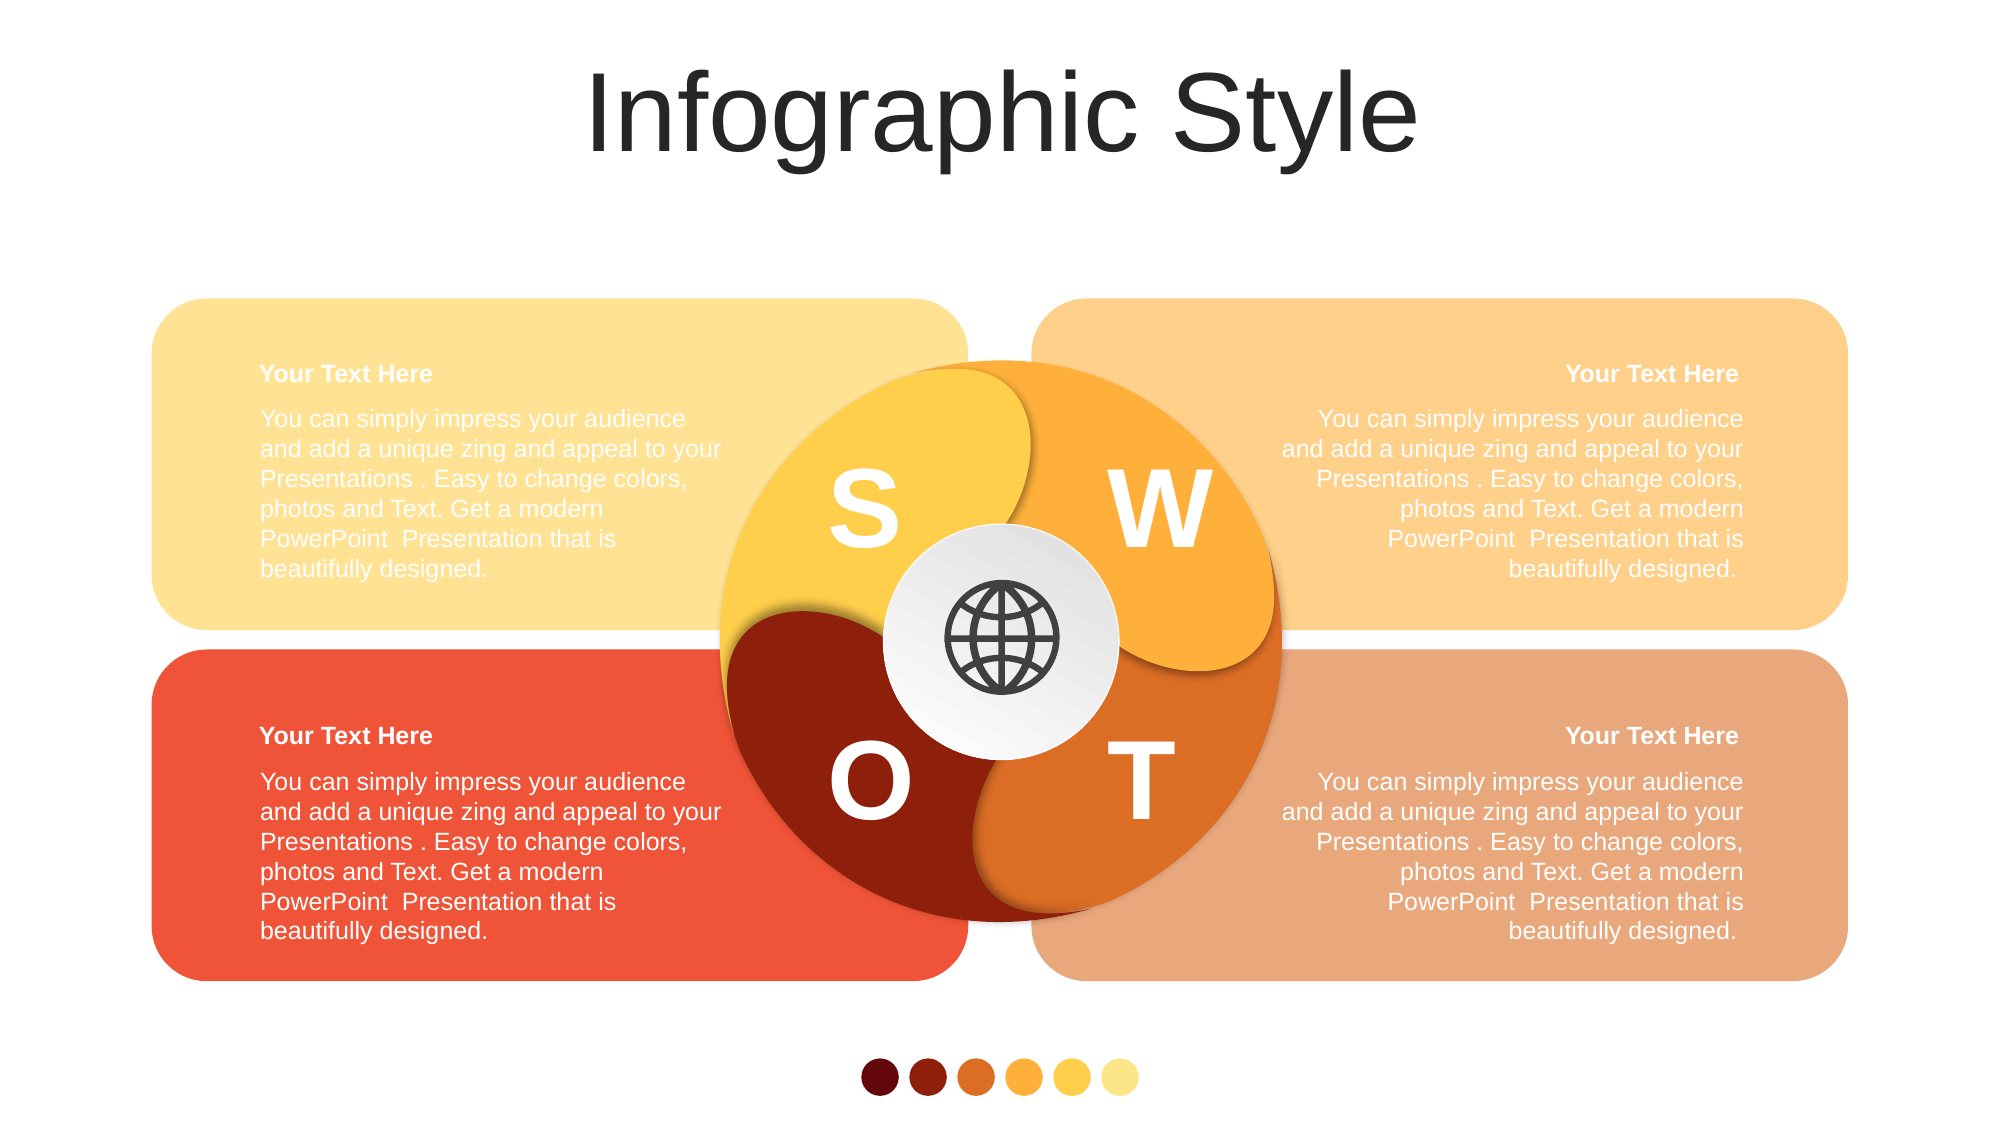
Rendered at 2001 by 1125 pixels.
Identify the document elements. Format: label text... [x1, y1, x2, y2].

text_box [1030, 648, 1850, 983]
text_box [244, 350, 741, 593]
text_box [1263, 712, 1760, 955]
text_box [1263, 350, 1760, 593]
text_box [150, 648, 970, 983]
text_box [1030, 297, 1850, 632]
text_box [150, 297, 970, 632]
list Infographic Style [53, 55, 1952, 175]
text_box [244, 712, 741, 955]
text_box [719, 360, 1282, 923]
